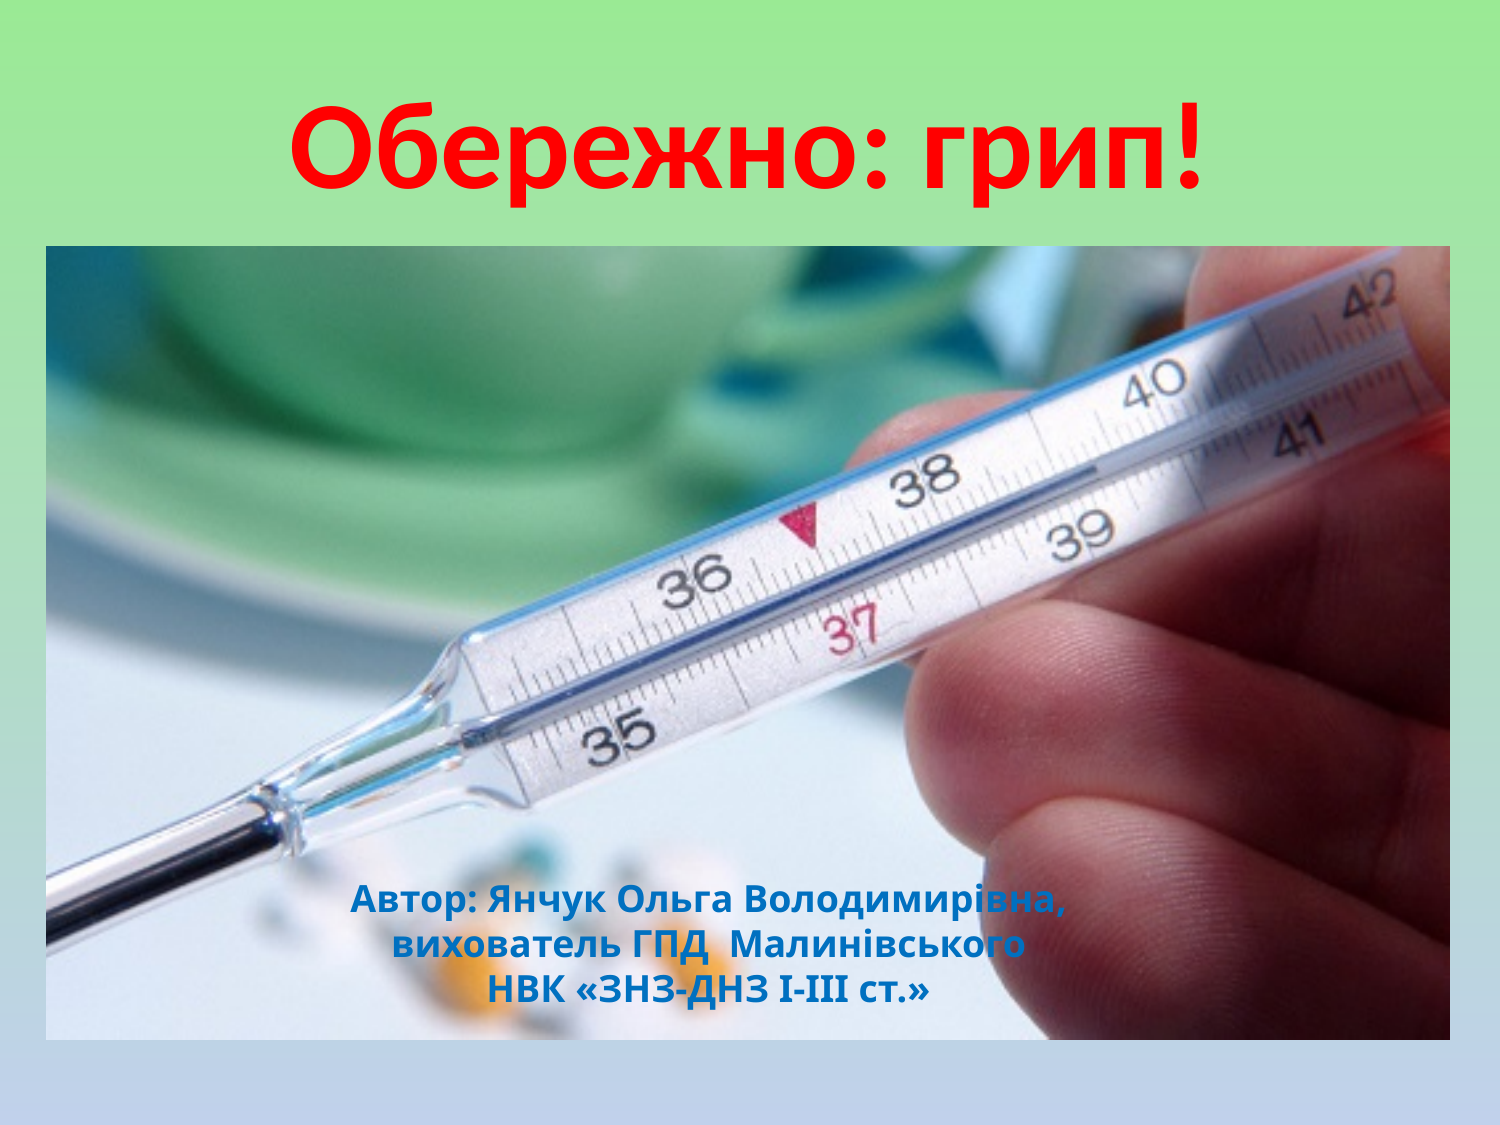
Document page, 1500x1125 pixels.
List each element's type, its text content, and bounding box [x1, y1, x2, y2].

title Обережно: грип! [75, 45, 1425, 233]
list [46, 245, 1450, 1041]
